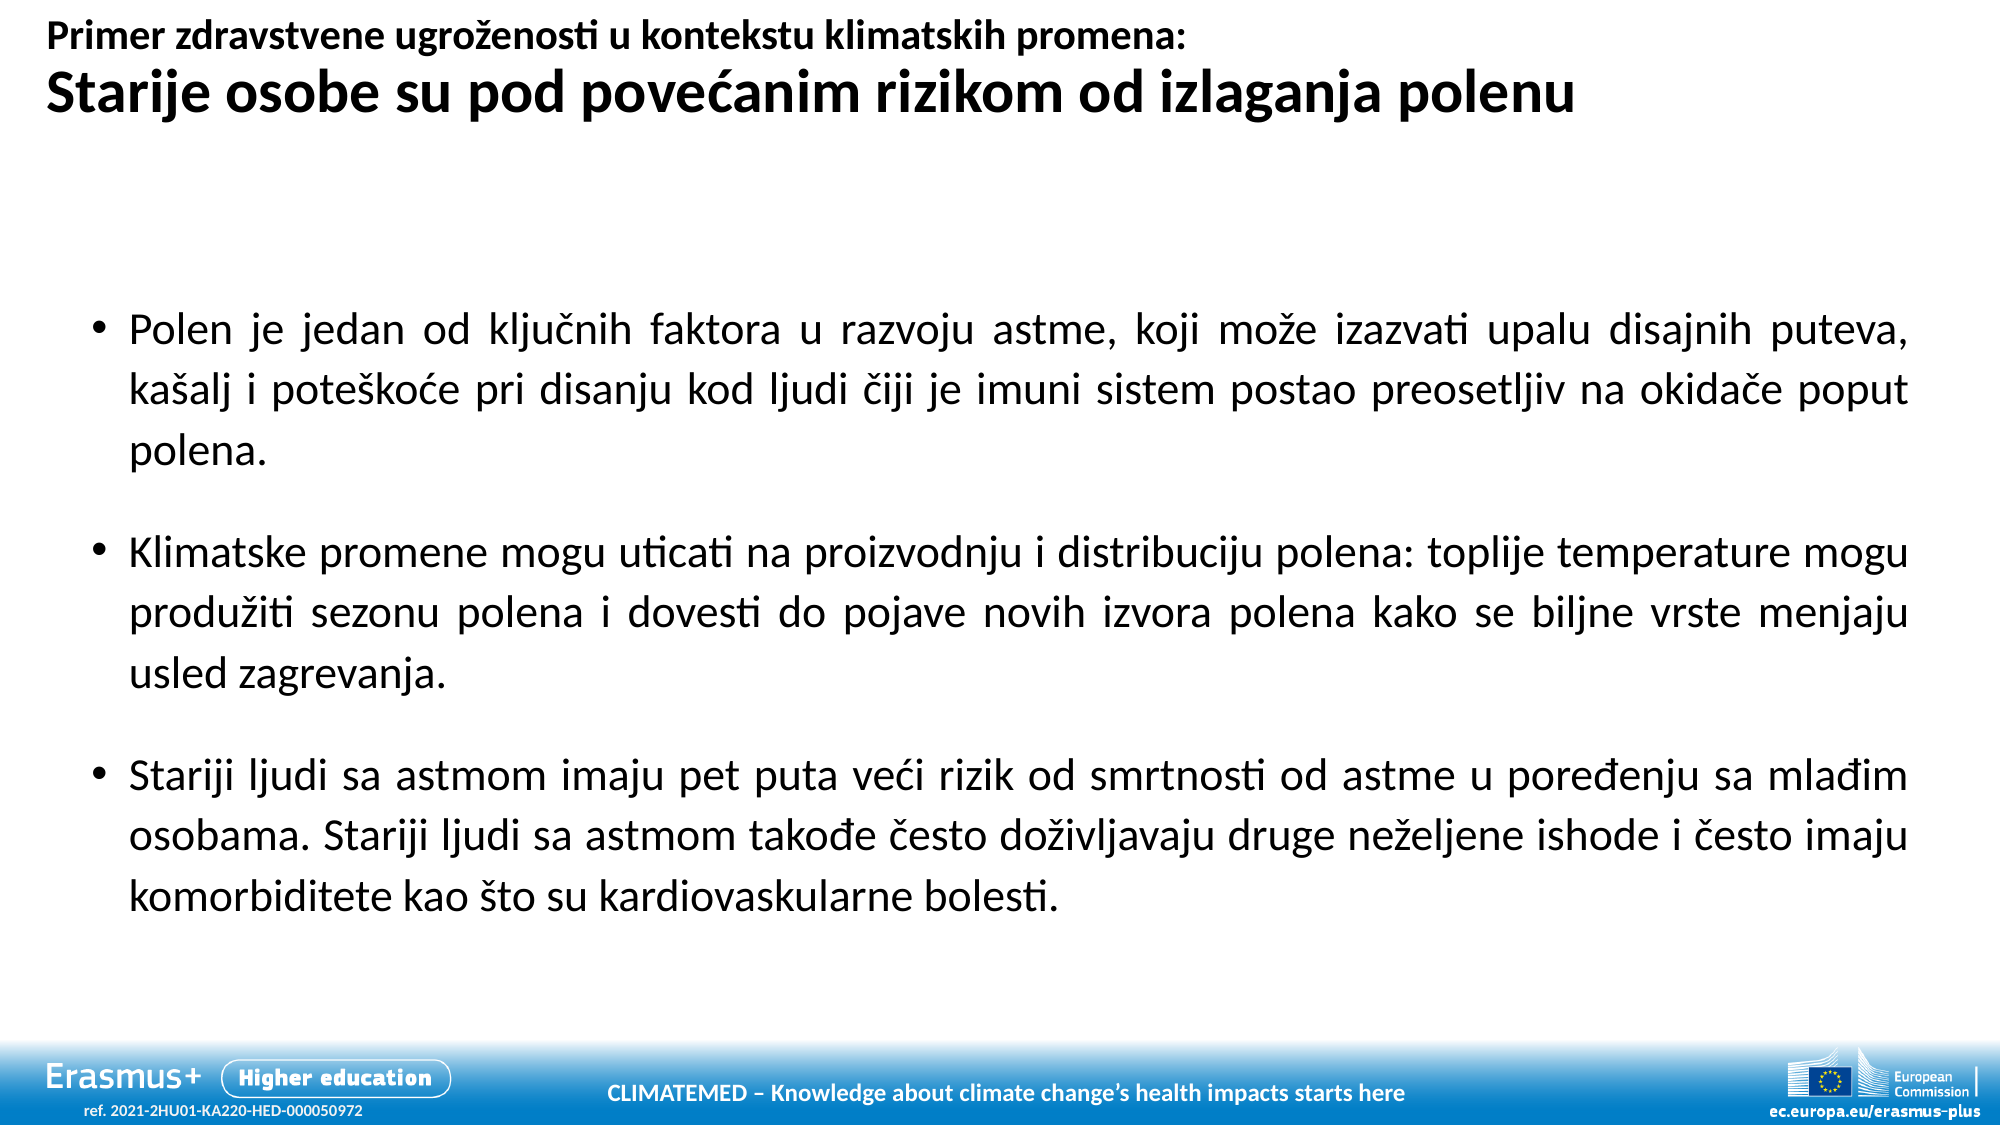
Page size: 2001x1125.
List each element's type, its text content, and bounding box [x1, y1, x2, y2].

picture [0, 899, 2000, 1125]
title Primer zdravstvene ugroženosti u kontekstu klimatskih promena: Starije osobe su pod povećanim rizikom od izlaganja polenu [31, 4, 1984, 134]
list Polen je jedan od ključnih faktora u razvoju astme, koji može izazvati upalu disajnih puteva, kašalj i poteškoće pri disanju kod ljudi čiji je imuni sistem postao preosetljiv na okidače poput polena. Klimatske promene mogu uticati na proizvodnju i distribuciju polena: toplije temperature mogu produžiti sezonu polena i dovesti do pojave novih izvora polena kako se biljne vrste menjaju usled zagrevanja. Stariji ljudi sa astmom imaju pet puta veći rizik od smrtnosti od astme u poređenju sa mlađim osobama. Stariji ljudi sa astmom takođe često doživljavaju druge neželjene ishode i često imaju komorbiditete kao što su kardiovaskularne bolesti. [76, 285, 1926, 1035]
